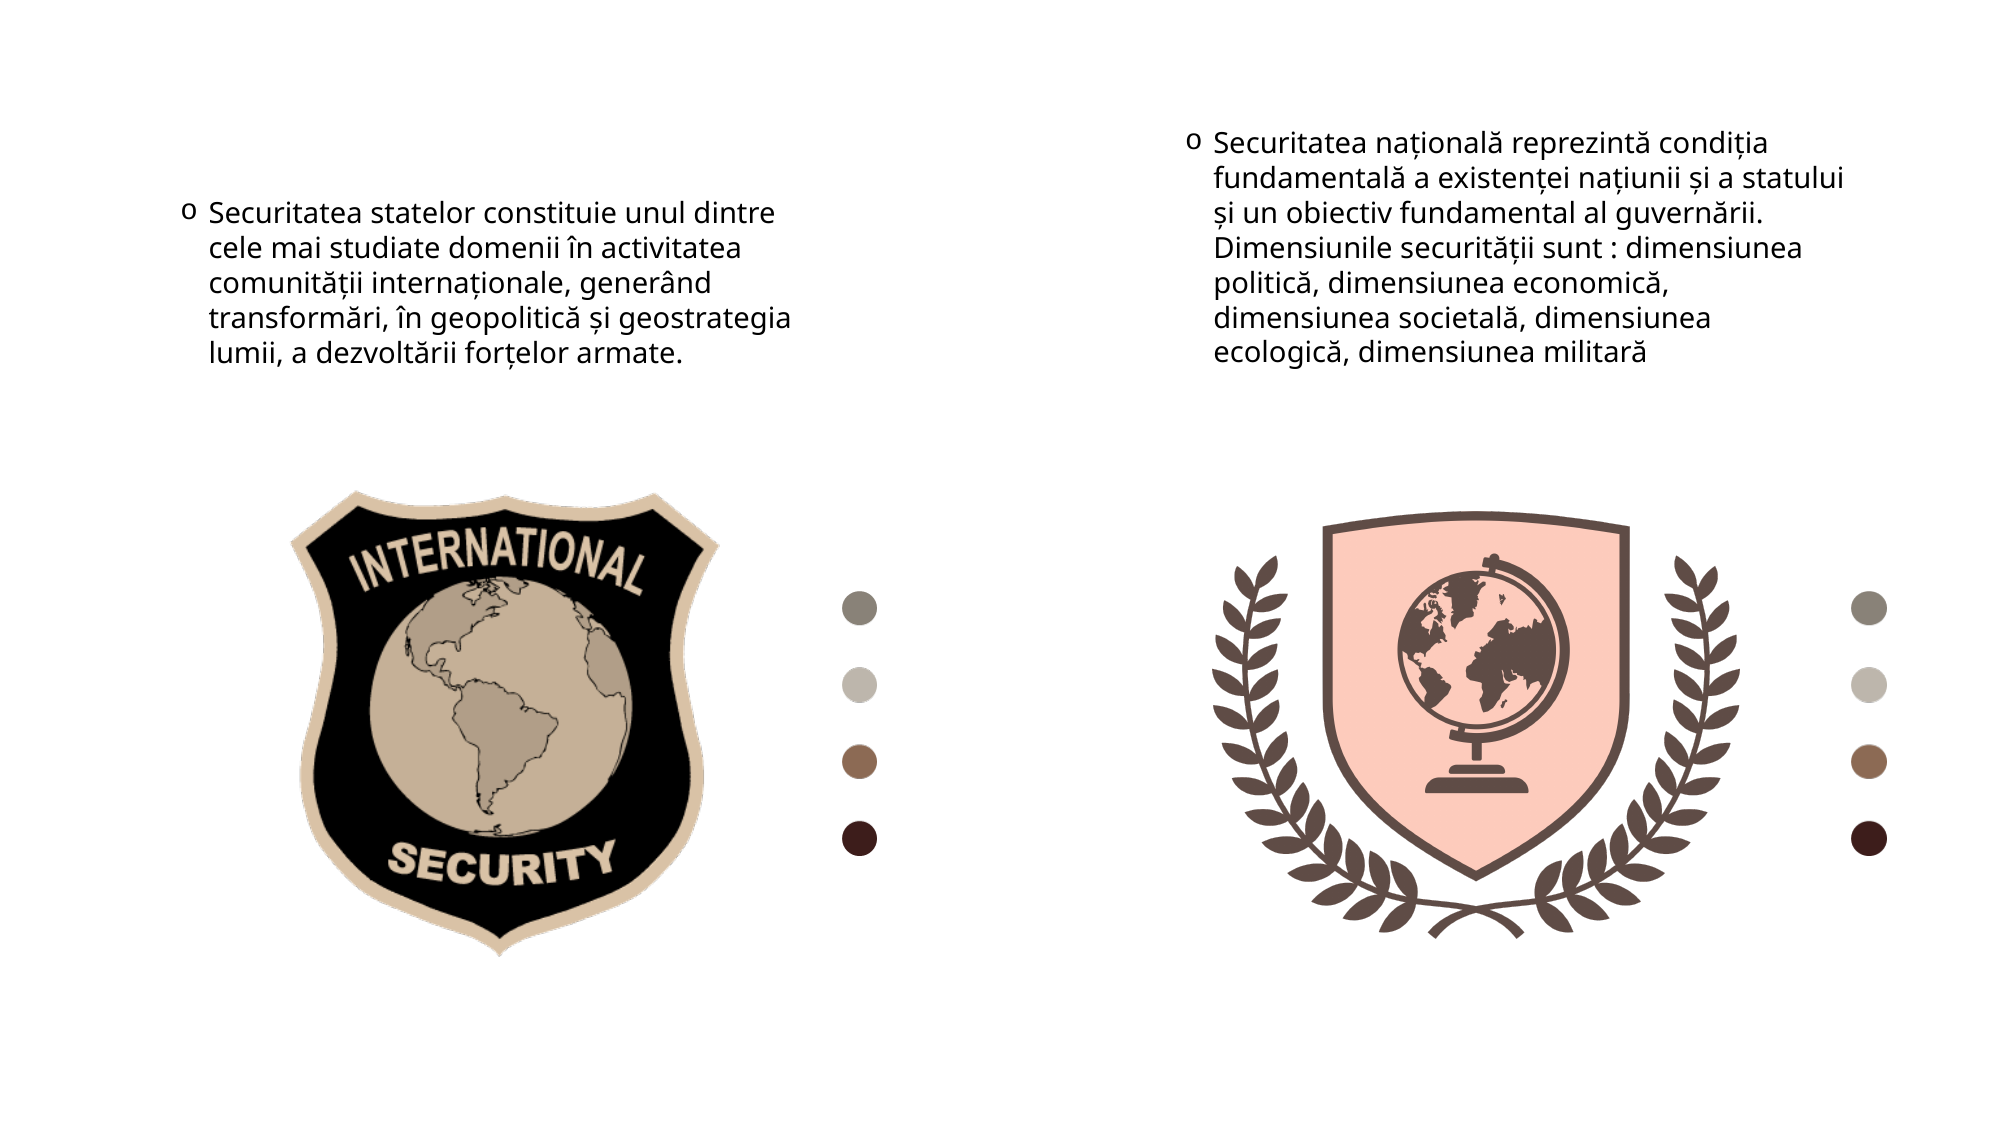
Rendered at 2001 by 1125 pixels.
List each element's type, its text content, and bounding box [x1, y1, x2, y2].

picture [1851, 591, 1887, 856]
picture [1212, 511, 1740, 939]
picture [265, 482, 743, 966]
text_box Securitatea statelor constituie unul dintre cele mai studiate domenii în activitatea comunităţii internaționale, generând transformări, în geopolitică şi geostrategia lumii, a dezvoltării forţelor armate. [165, 187, 842, 377]
picture [841, 591, 878, 856]
text_box Securitatea naţională reprezintă condiţia fundamentală a existenţei naţiunii şi a statului şi un obiectiv fundamental al guvernării. Dimensiunile securităţii sunt : dimensiunea politică, dimensiunea economică, dimensiunea societală, dimensiunea ecologică, dimensiunea militară [1170, 116, 1870, 377]
